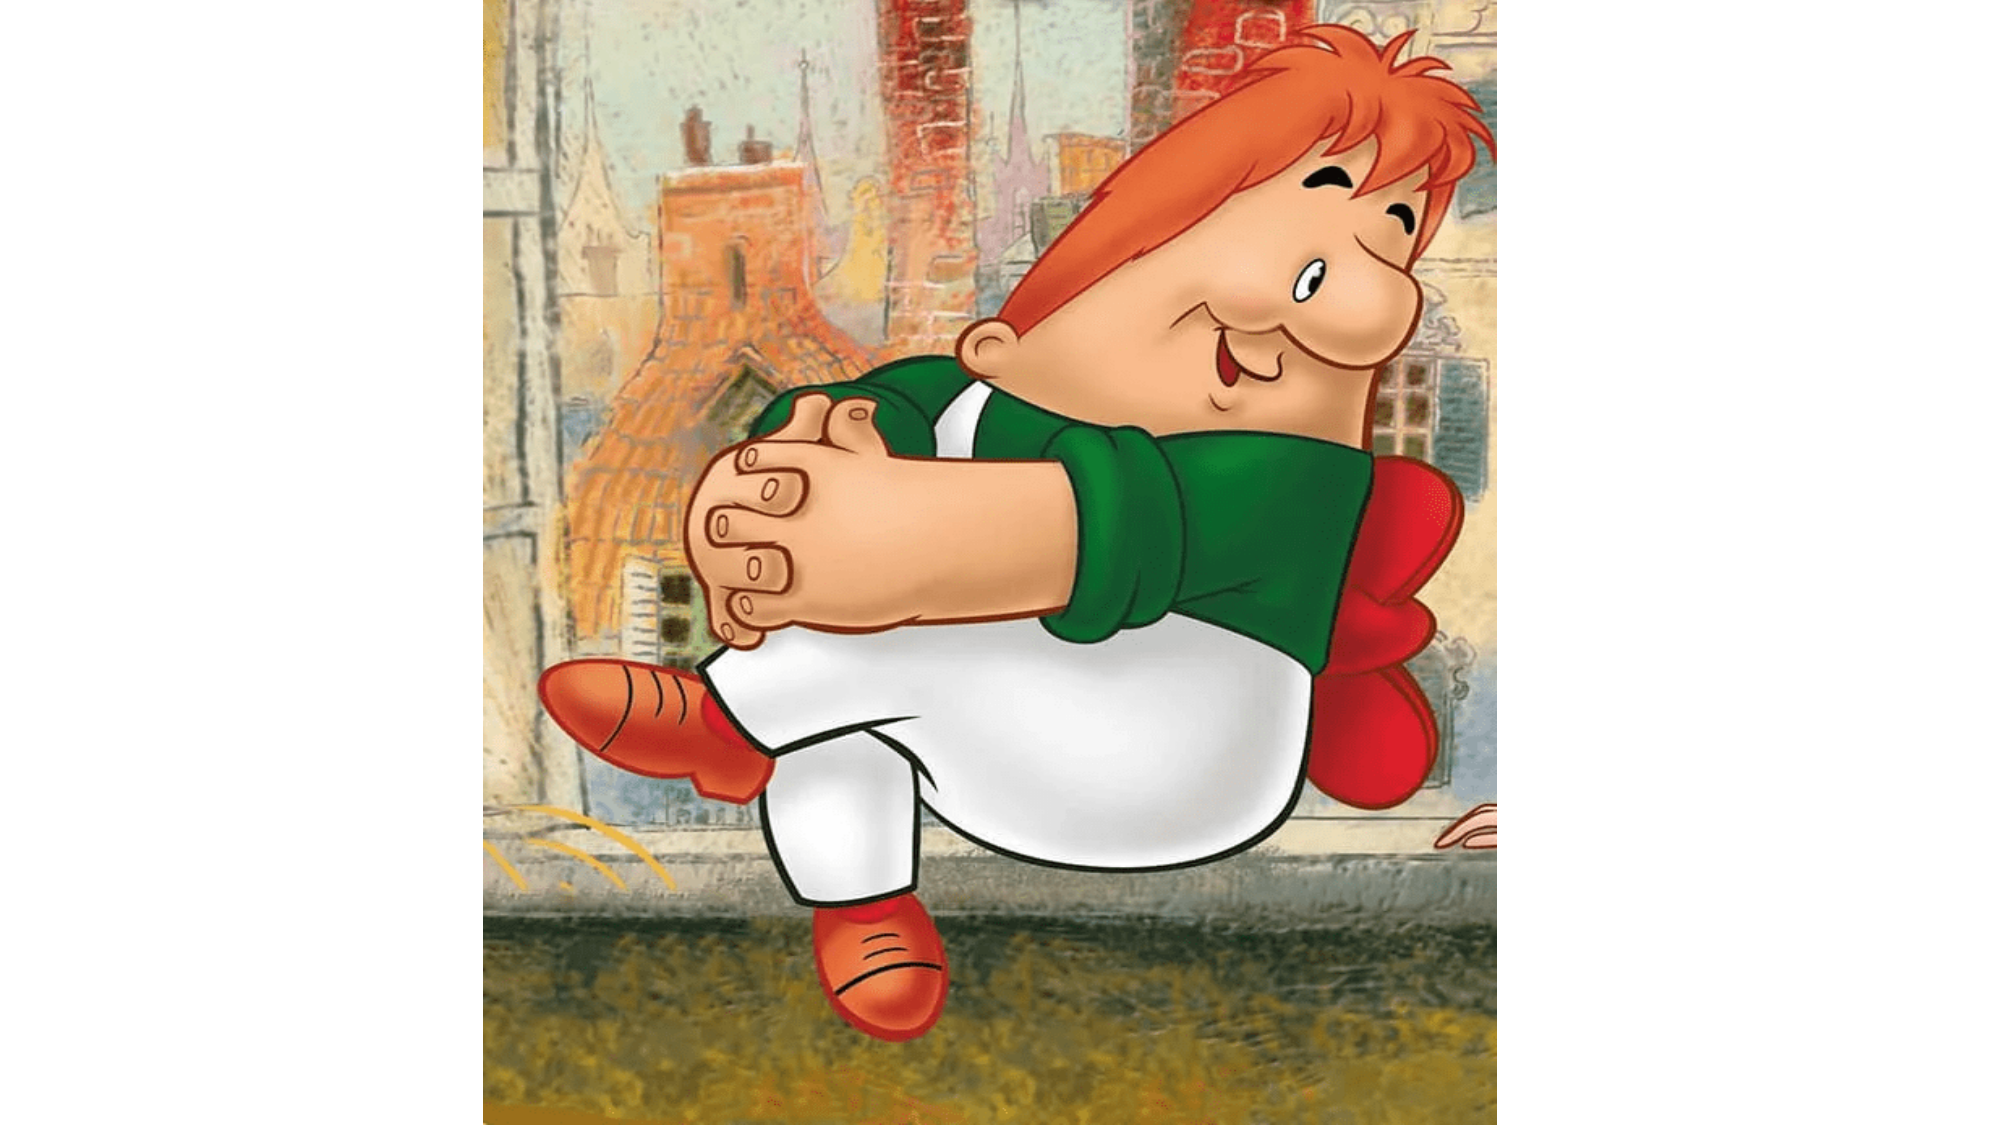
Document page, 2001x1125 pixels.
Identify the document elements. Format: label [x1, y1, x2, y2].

picture [483, 0, 1497, 1125]
